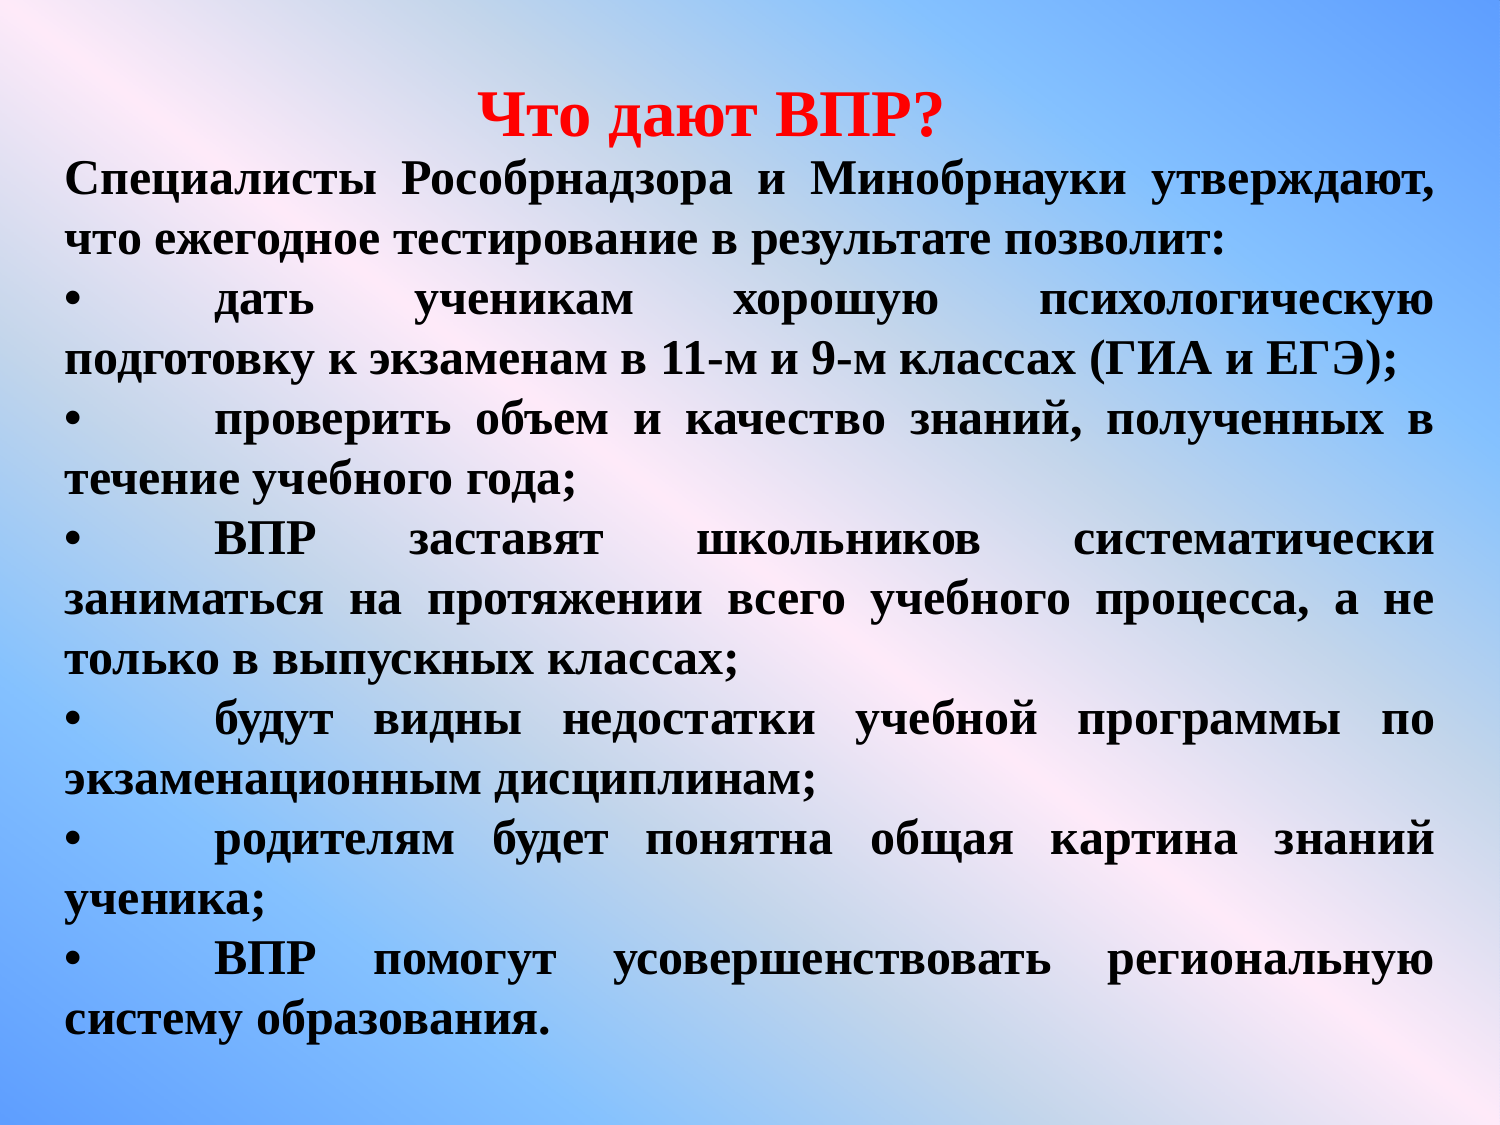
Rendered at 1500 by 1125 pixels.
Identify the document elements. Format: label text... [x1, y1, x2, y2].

text_box Специалисты Рособрнадзора и Минобрнауки утверждают, что ежегодное тестирование в результате позволит: • дать ученикам хорошую психологическую подготовку к экзаменам в 11-м и 9-м классах (ГИА и ЕГЭ); • проверить объем и качество знаний, полученных в течение учебного года; • ВПР заставят школьников систематически заниматься на протяжении всего учебного процесса, а не только в выпускных классах; • будут видны недостатки учебной программы по экзаменационным дисциплинам; • родителям будет понятна общая картина знаний ученика; • ВПР помогут усовершенствовать региональную систему образования. [50, 137, 1450, 1053]
text_box Что дают ВПР? [462, 62, 1063, 137]
picture [0, 0, 1500, 1125]
